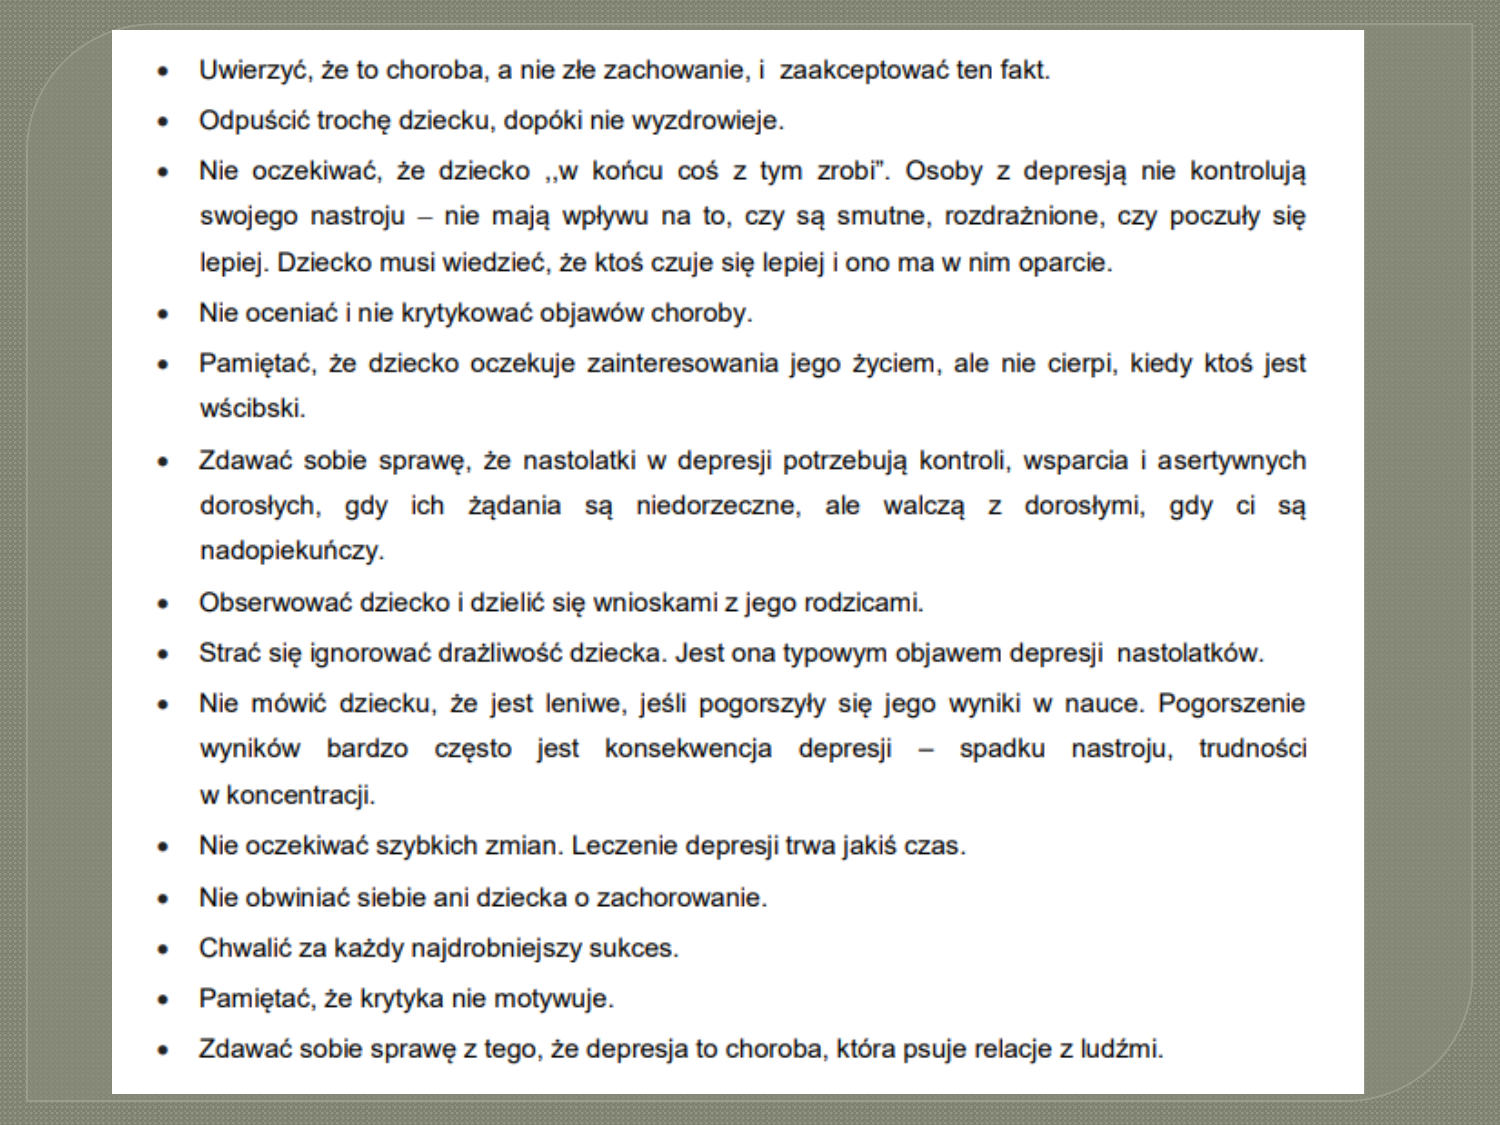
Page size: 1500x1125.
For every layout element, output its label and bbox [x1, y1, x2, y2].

picture [111, 30, 1365, 1095]
